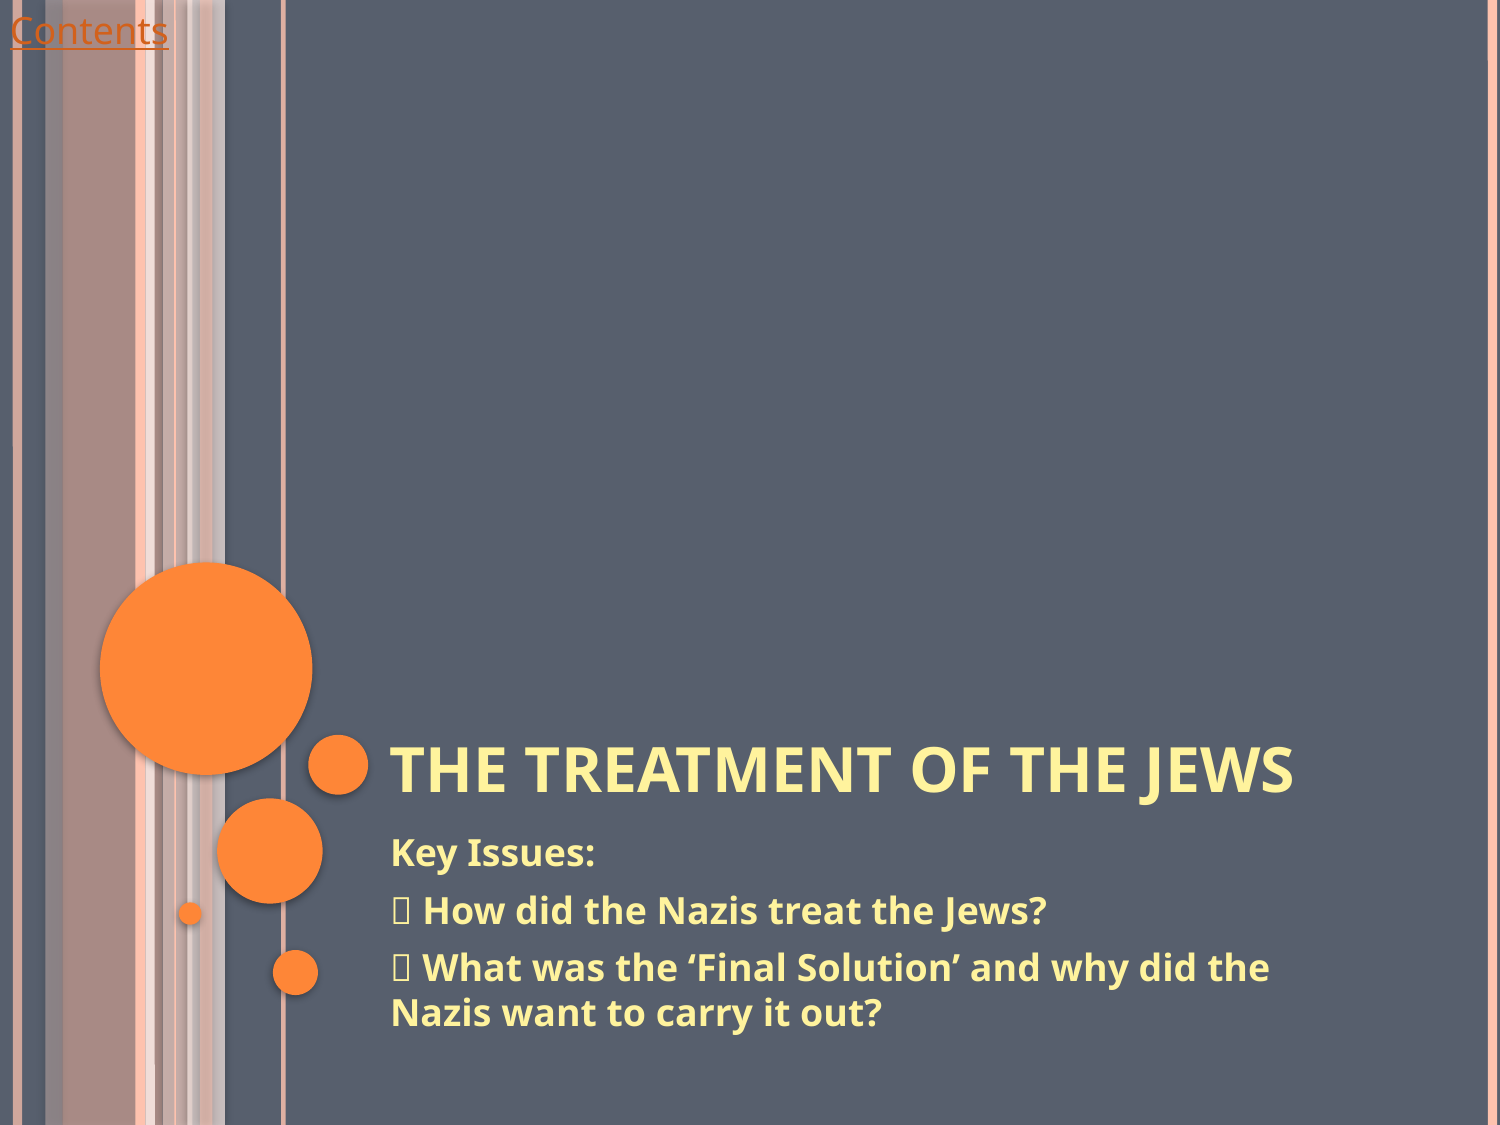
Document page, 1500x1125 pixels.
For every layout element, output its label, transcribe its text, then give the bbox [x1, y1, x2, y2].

list Key Issues:  How did the Nazis treat the Jews?  What was the ‘Final Solution’ and why did the Nazis want to carry it out? [374, 821, 1388, 1048]
title The Treatment of the Jews [375, 474, 1388, 812]
